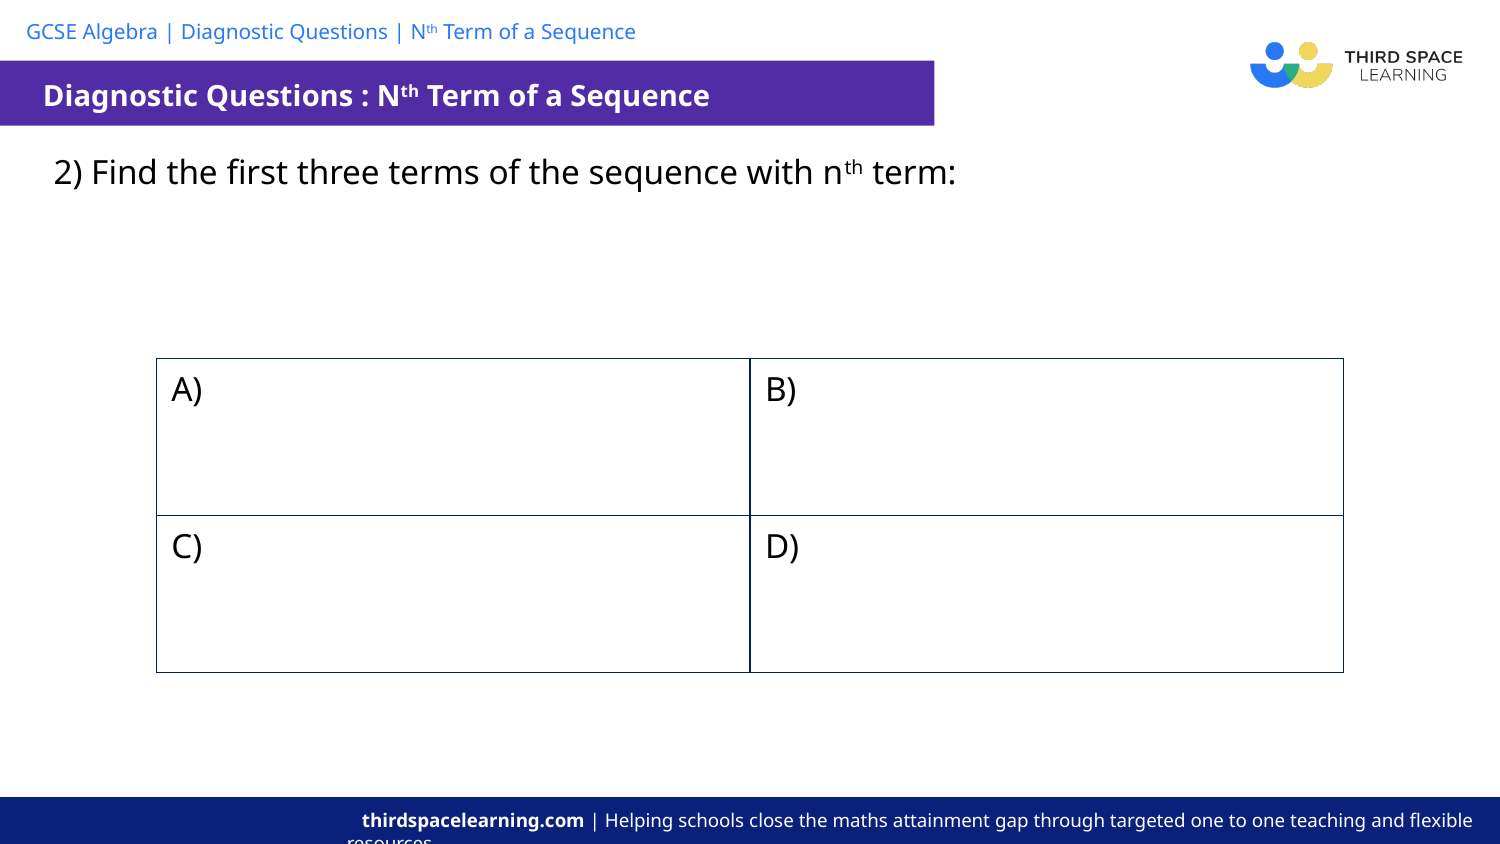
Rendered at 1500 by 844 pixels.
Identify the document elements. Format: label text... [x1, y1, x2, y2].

text_box Diagnostic Questions : Nth Term of a Sequence [27, 61, 849, 127]
picture [1250, 33, 1465, 99]
